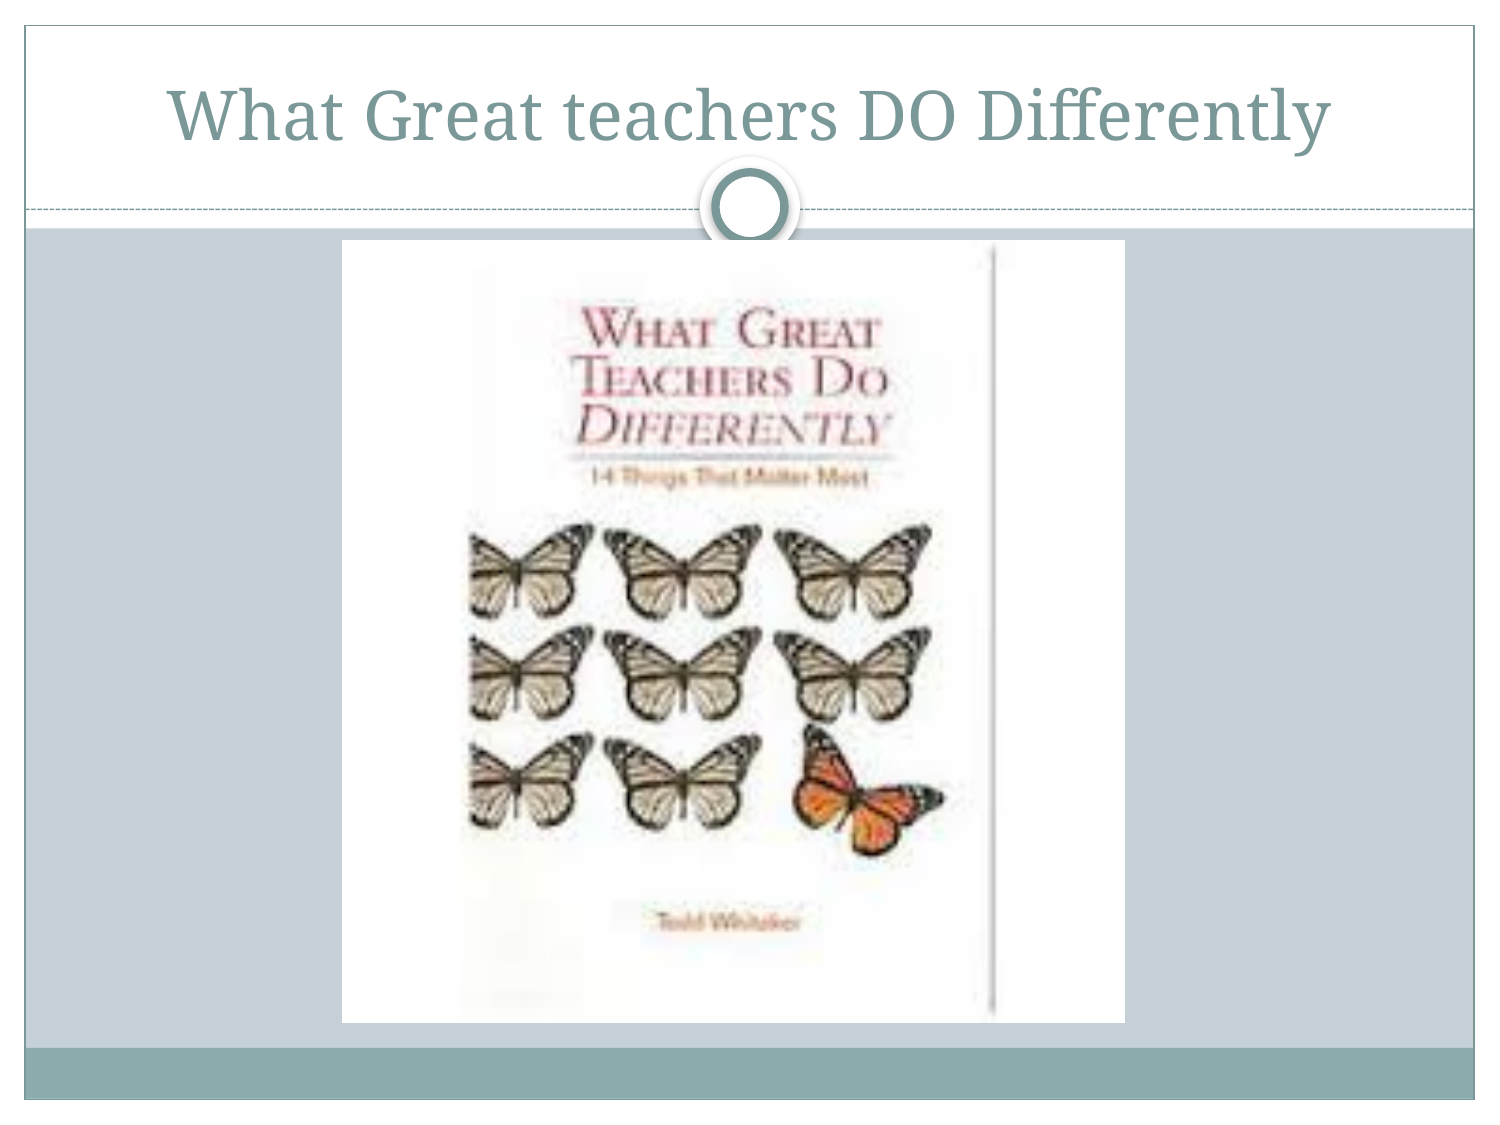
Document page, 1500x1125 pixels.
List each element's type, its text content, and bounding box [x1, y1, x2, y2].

picture [342, 240, 1126, 1023]
title What Great teachers DO Differently [49, 37, 1450, 162]
